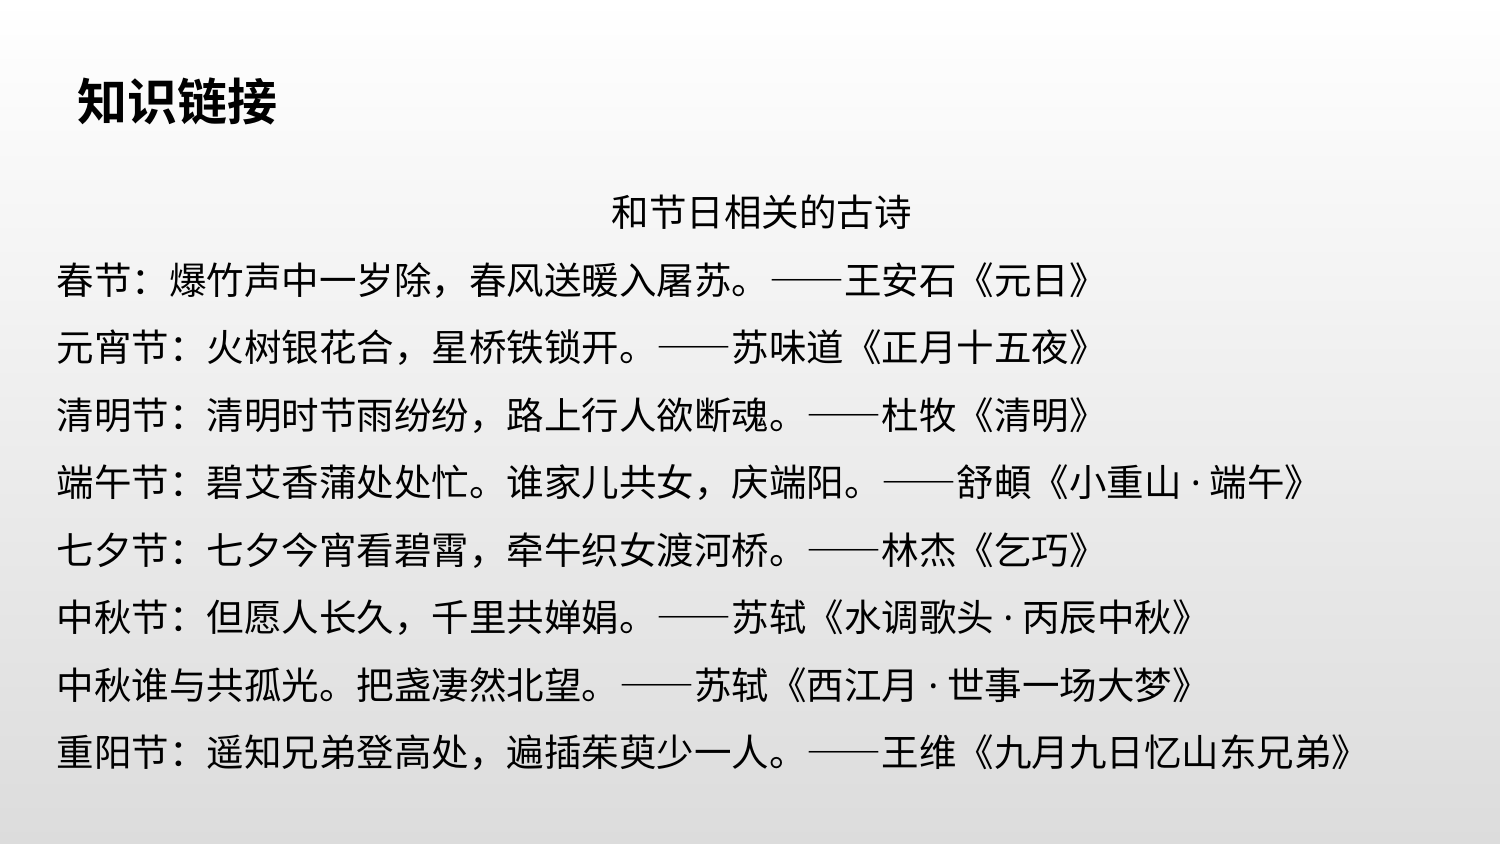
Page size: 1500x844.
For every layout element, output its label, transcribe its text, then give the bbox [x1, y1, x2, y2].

text_box 知识链接 [0, 71, 328, 134]
text_box 和节日相关的古诗 春节：爆竹声中一岁除，春风送暖入屠苏。——王安石《元日》 元宵节：火树银花合，星桥铁锁开。——苏味道《正月十五夜》 清明节：清明时节雨纷纷，路上行人欲断魂。——杜牧《清明》 端午节：碧艾香蒲处处忙。谁家儿共女，庆端阳。——舒頔《小重山·端午》 七夕节：七夕今宵看碧霄，牵牛织女渡河桥。——林杰《乞巧》 中秋节：但愿人长久，千里共婵娟。——苏轼《水调歌头·丙辰中秋》 中秋谁与共孤光。把盏凄然北望。——苏轼《西江月·世事一场大梦》 重阳节：遥知兄弟登高处，遍插茱萸少一人。——王维《九月九日忆山东兄弟》 [45, 161, 1478, 780]
